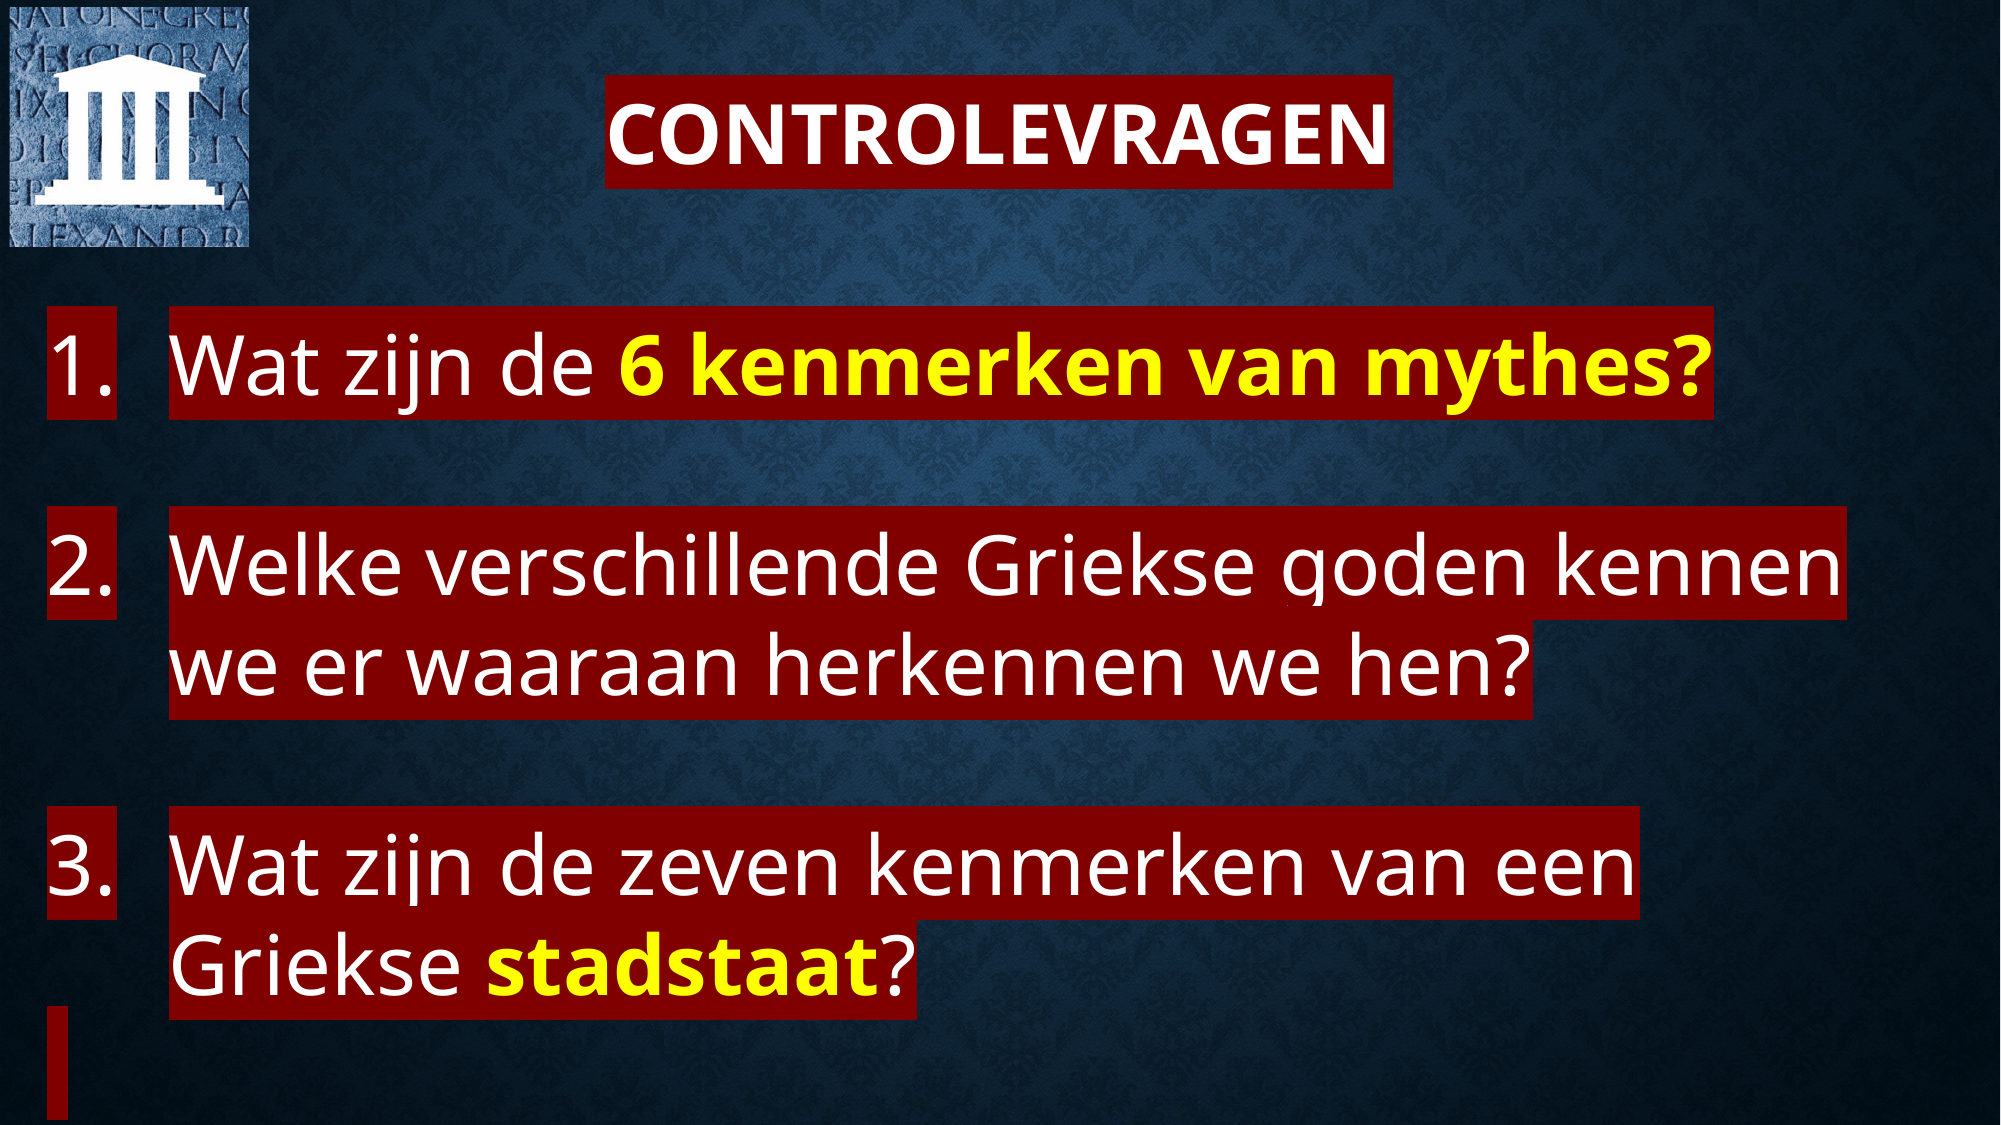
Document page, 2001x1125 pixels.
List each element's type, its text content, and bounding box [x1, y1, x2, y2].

text_box Wat zijn de 6 kenmerken van mythes? Welke verschillende Griekse goden kennen we er waaraan herkennen we hen? Wat zijn de zeven kenmerken van een Griekse stadstaat? [31, 204, 1967, 1125]
picture [9, 7, 250, 247]
title Controlevragen [256, 28, 1849, 204]
